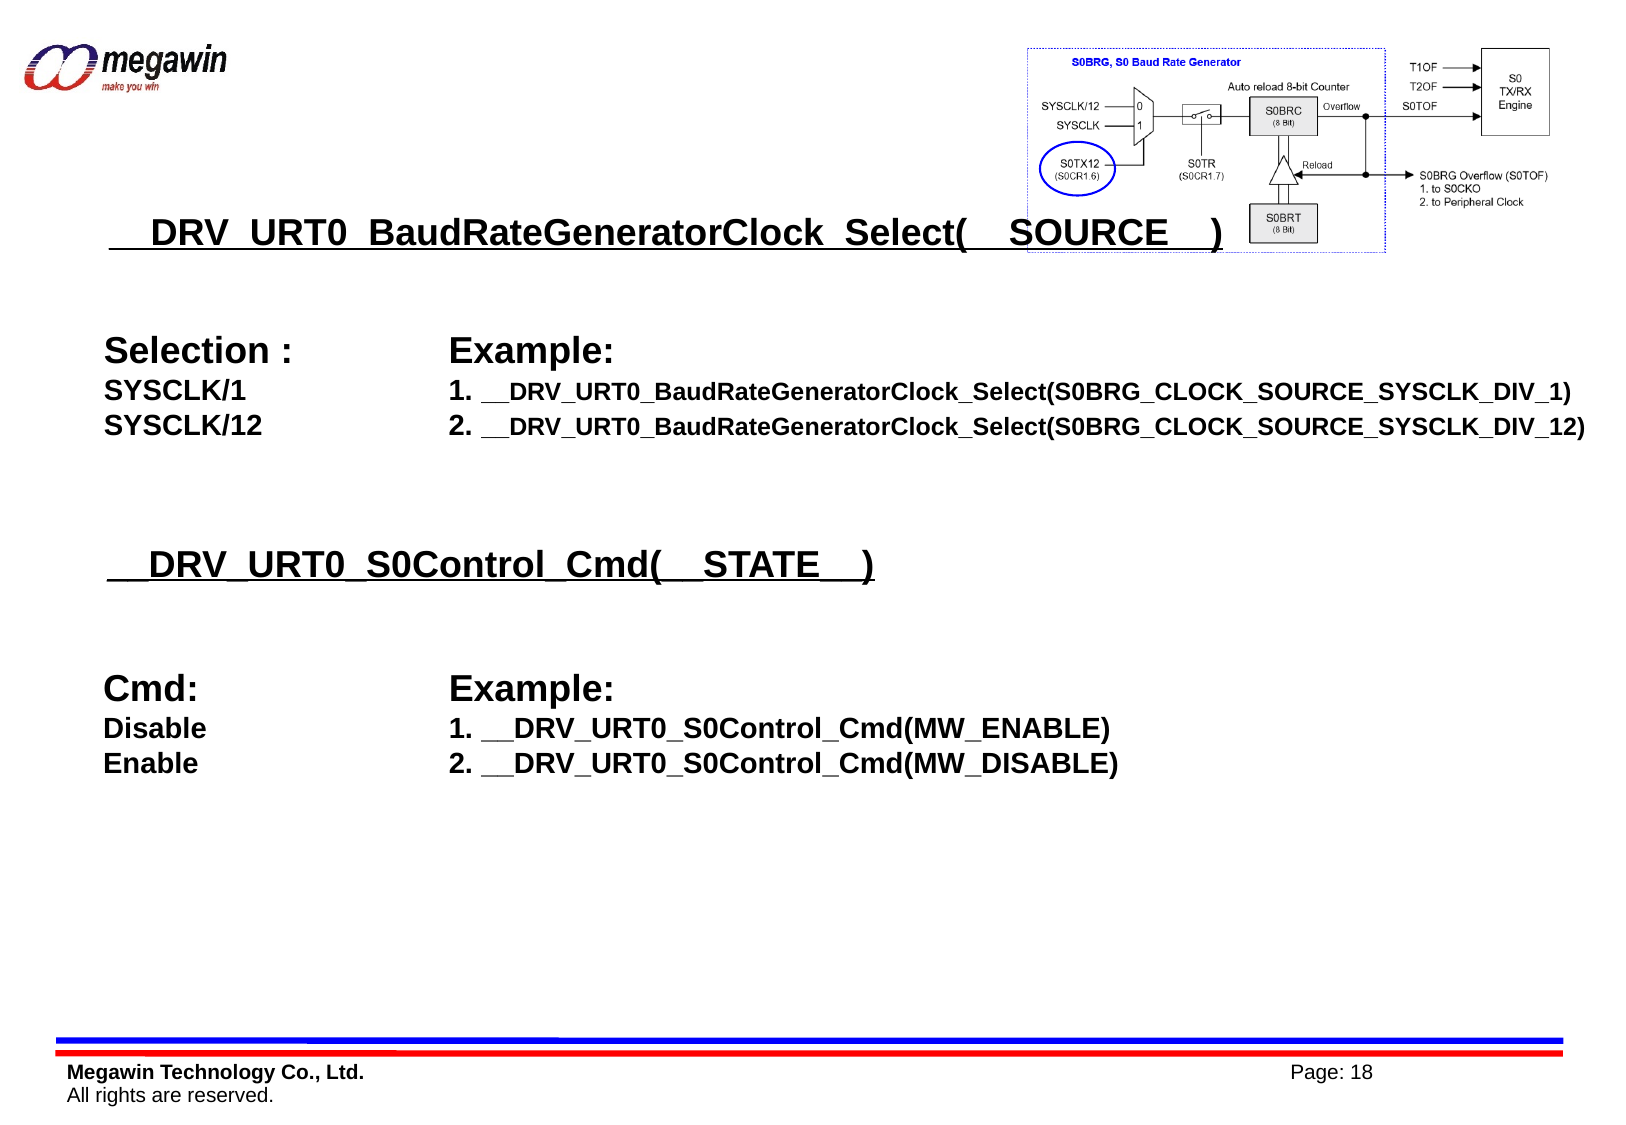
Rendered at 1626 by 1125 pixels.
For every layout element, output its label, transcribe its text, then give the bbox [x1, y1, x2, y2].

text_box Example: 1. __DRV_URT0_BaudRateGeneratorClock_Select(S0BRG_CLOCK_SOURCE_SYSCLK_DIV_1) 2. __DRV_URT0_BaudRateGeneratorClock_Select(S0BRG_CLOCK_SOURCE_SYSCLK_DIV_12) [433, 318, 1625, 449]
text_box Selection : SYSCLK/1 SYSCLK/12 [88, 318, 317, 449]
text_box Example: 1. __DRV_URT0_S0Control_Cmd(MW_ENABLE) 2. __DRV_URT0_S0Control_Cmd(MW_DISABLE) [433, 656, 1361, 787]
text_box Cmd: Disable Enable [88, 656, 231, 787]
picture [19, 37, 231, 97]
text_box __DRV_URT0_S0Control_Cmd(__STATE__) [92, 532, 890, 592]
text_box __DRV_URT0_BaudRateGeneratorClock_Select(__SOURCE__) [94, 200, 952, 261]
picture [952, 39, 1625, 262]
